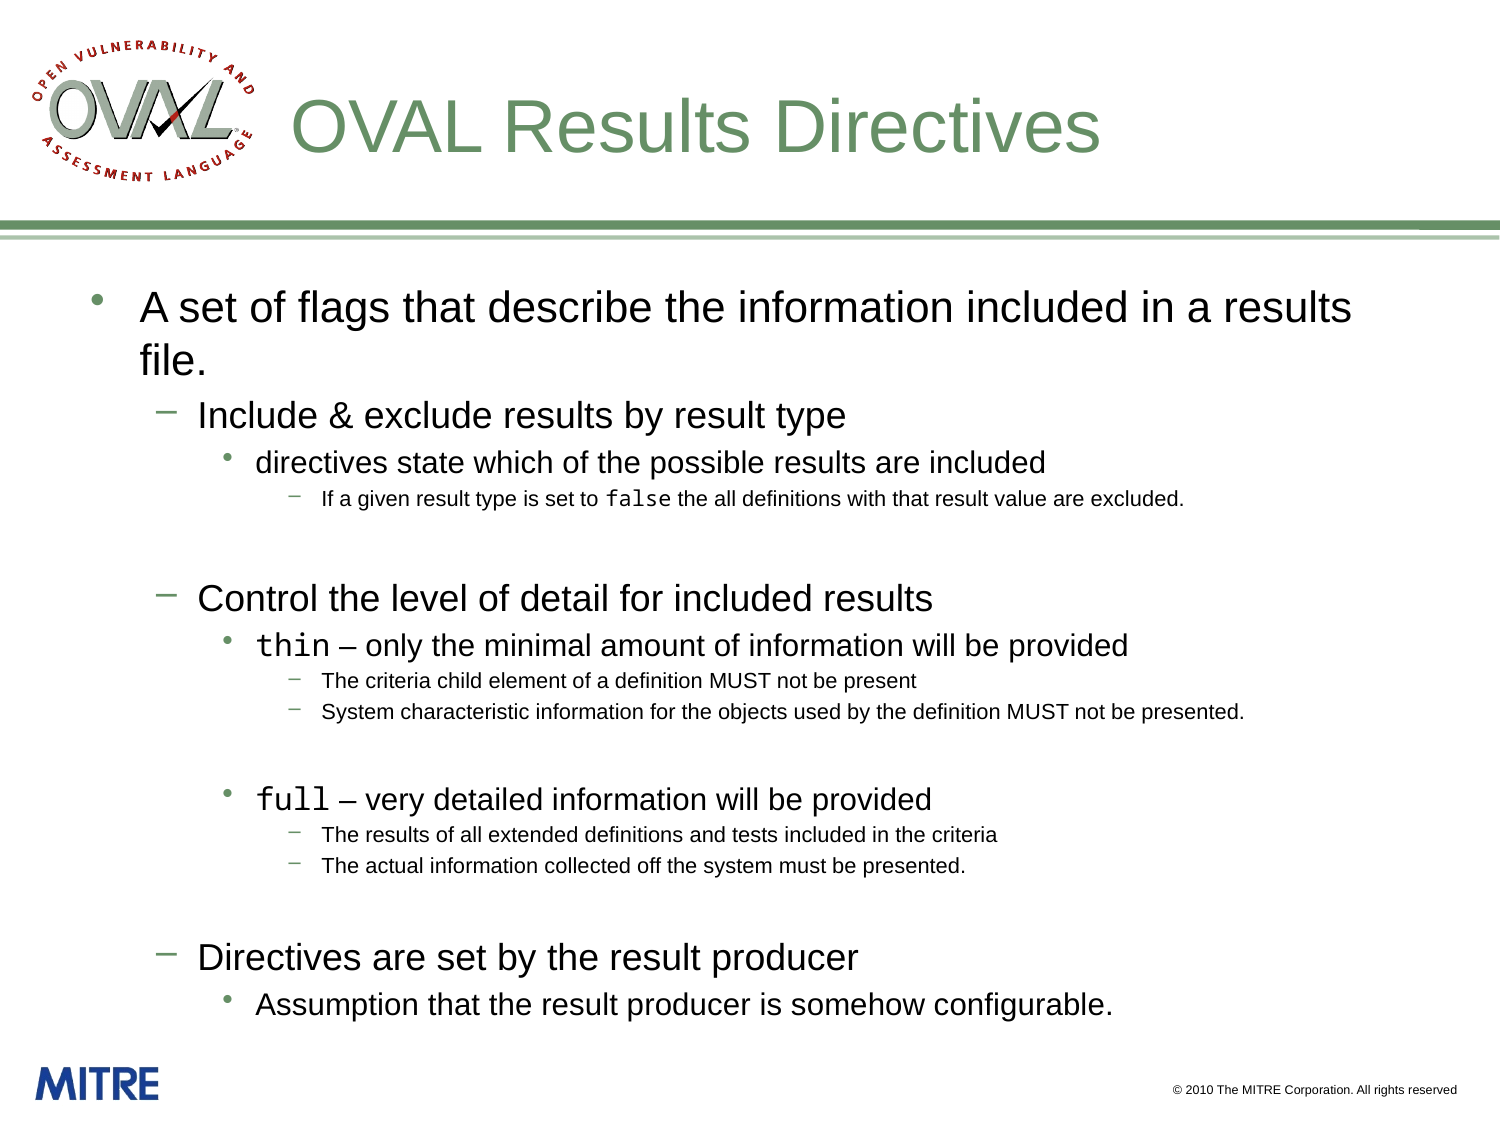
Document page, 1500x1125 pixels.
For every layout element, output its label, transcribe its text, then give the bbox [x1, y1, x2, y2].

title OVAL Results Directives [274, 44, 1438, 201]
picture [0, 0, 313, 238]
picture [30, 1064, 163, 1106]
list A set of flags that describe the information included in a results file. Include & exclude results by result type directives state which of the possible results are included If a given result type is set to false the all definitions with that result value are excluded. Control the level of detail for included results thin – only the minimal amount of information will be provided The criteria child element of a definition MUST not be present System characteristic information for the objects used by the definition MUST not be presented. full – very detailed information will be provided The results of all extended definitions and tests included in the criteria The actual information collected off the system must be presented. Directives are set by the result producer Assumption that the result producer is somehow configurable. [74, 271, 1426, 1038]
